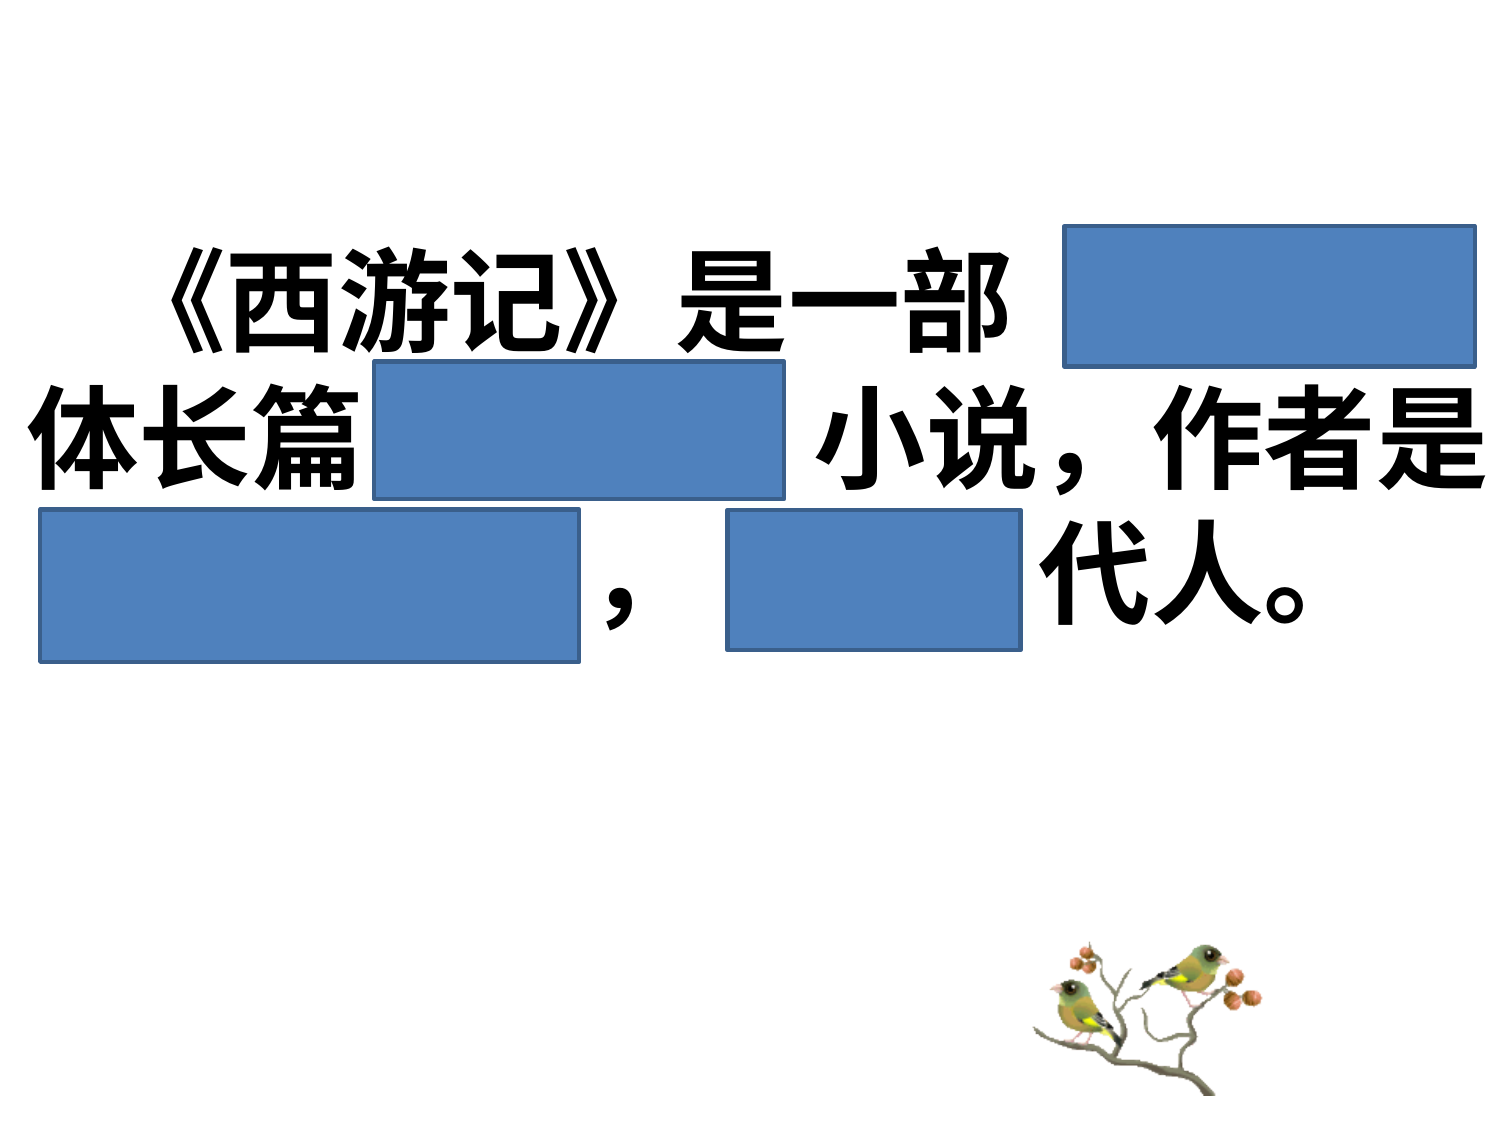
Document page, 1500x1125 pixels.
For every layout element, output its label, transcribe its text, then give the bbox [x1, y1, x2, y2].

text_box [1062, 224, 1477, 369]
text_box [372, 359, 786, 501]
text_box 《西游记》是一部（章回）体长篇（神魔）小说，作者是（吴承恩），（明）代人。 [11, 210, 1500, 691]
text_box [38, 507, 581, 664]
text_box [725, 508, 1023, 652]
picture [1031, 937, 1266, 1096]
